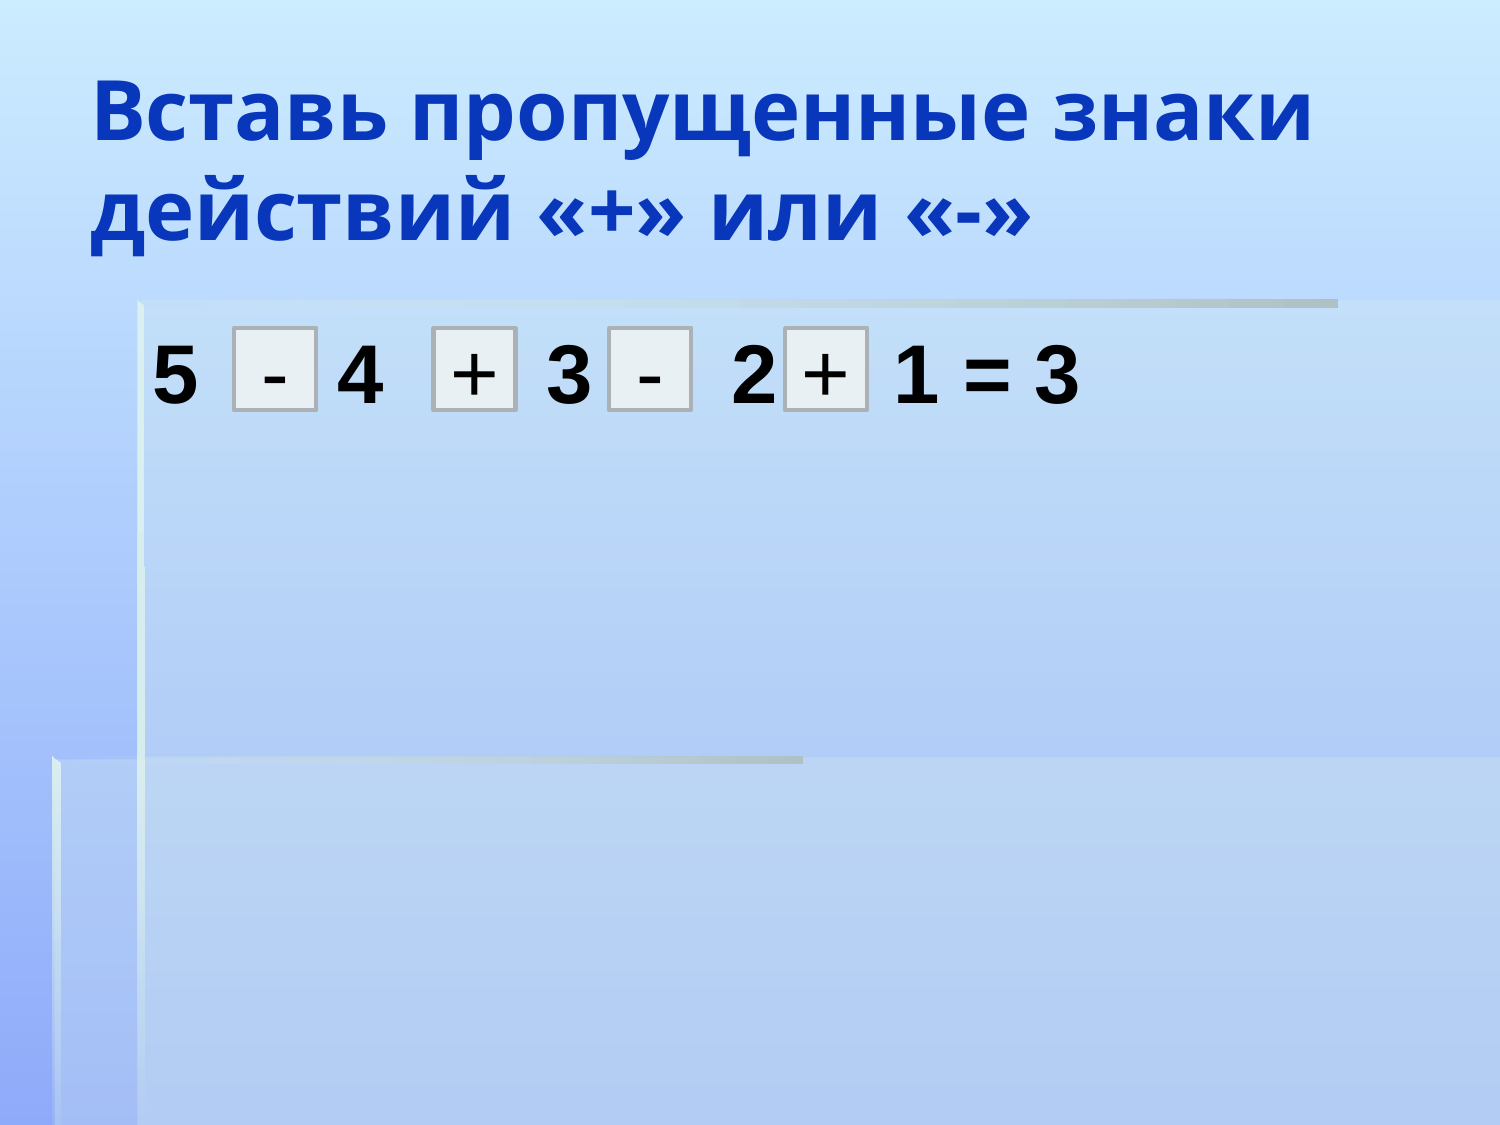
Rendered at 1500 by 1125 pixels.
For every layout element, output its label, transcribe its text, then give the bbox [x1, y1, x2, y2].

text_box + [431, 326, 518, 412]
text_box - [232, 326, 318, 412]
title Вставь пропущенные знаки действий «+» или «-» [74, 39, 1451, 276]
text_box + [783, 326, 869, 412]
text_box - [607, 326, 693, 412]
list 5 4 3 2 1 = 3 [137, 312, 1452, 1001]
